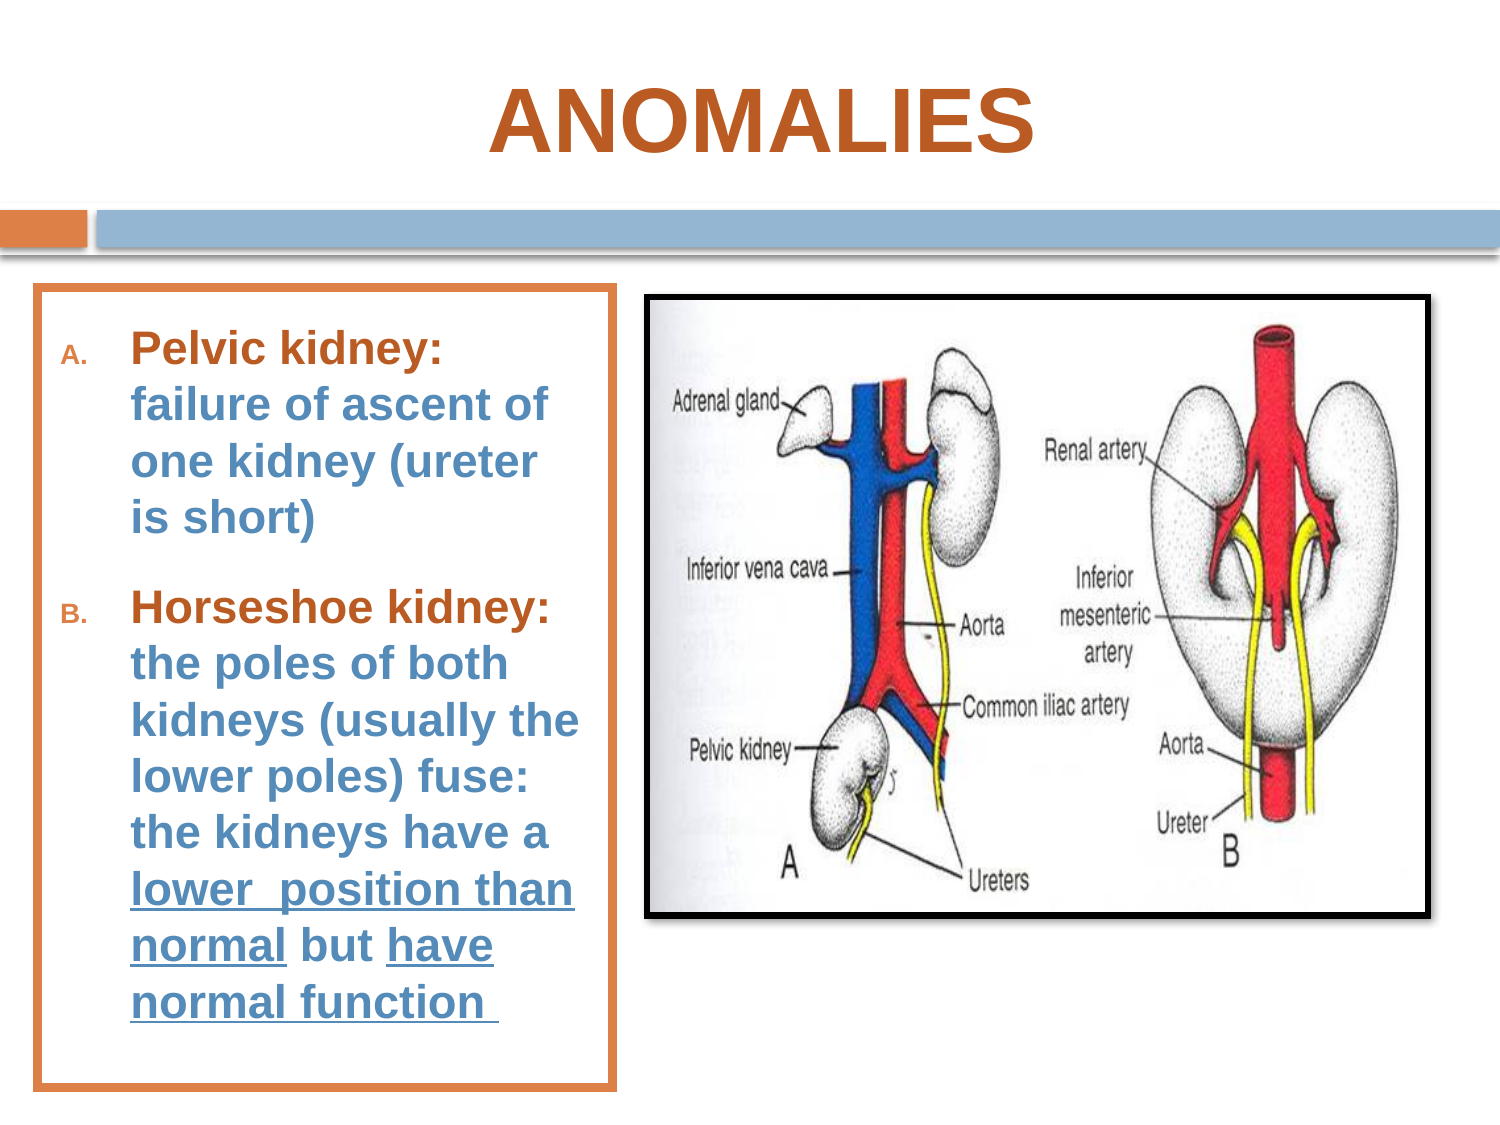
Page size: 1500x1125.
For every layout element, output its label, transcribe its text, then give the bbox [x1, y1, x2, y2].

title ANOMALIES [99, 44, 1425, 188]
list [649, 299, 1426, 913]
list Pelvic kidney: failure of ascent of one kidney (ureter is short) Horseshoe kidney: the poles of both kidneys (usually the lower poles) fuse: the kidneys have a lower position than normal but have normal function [33, 283, 617, 1092]
